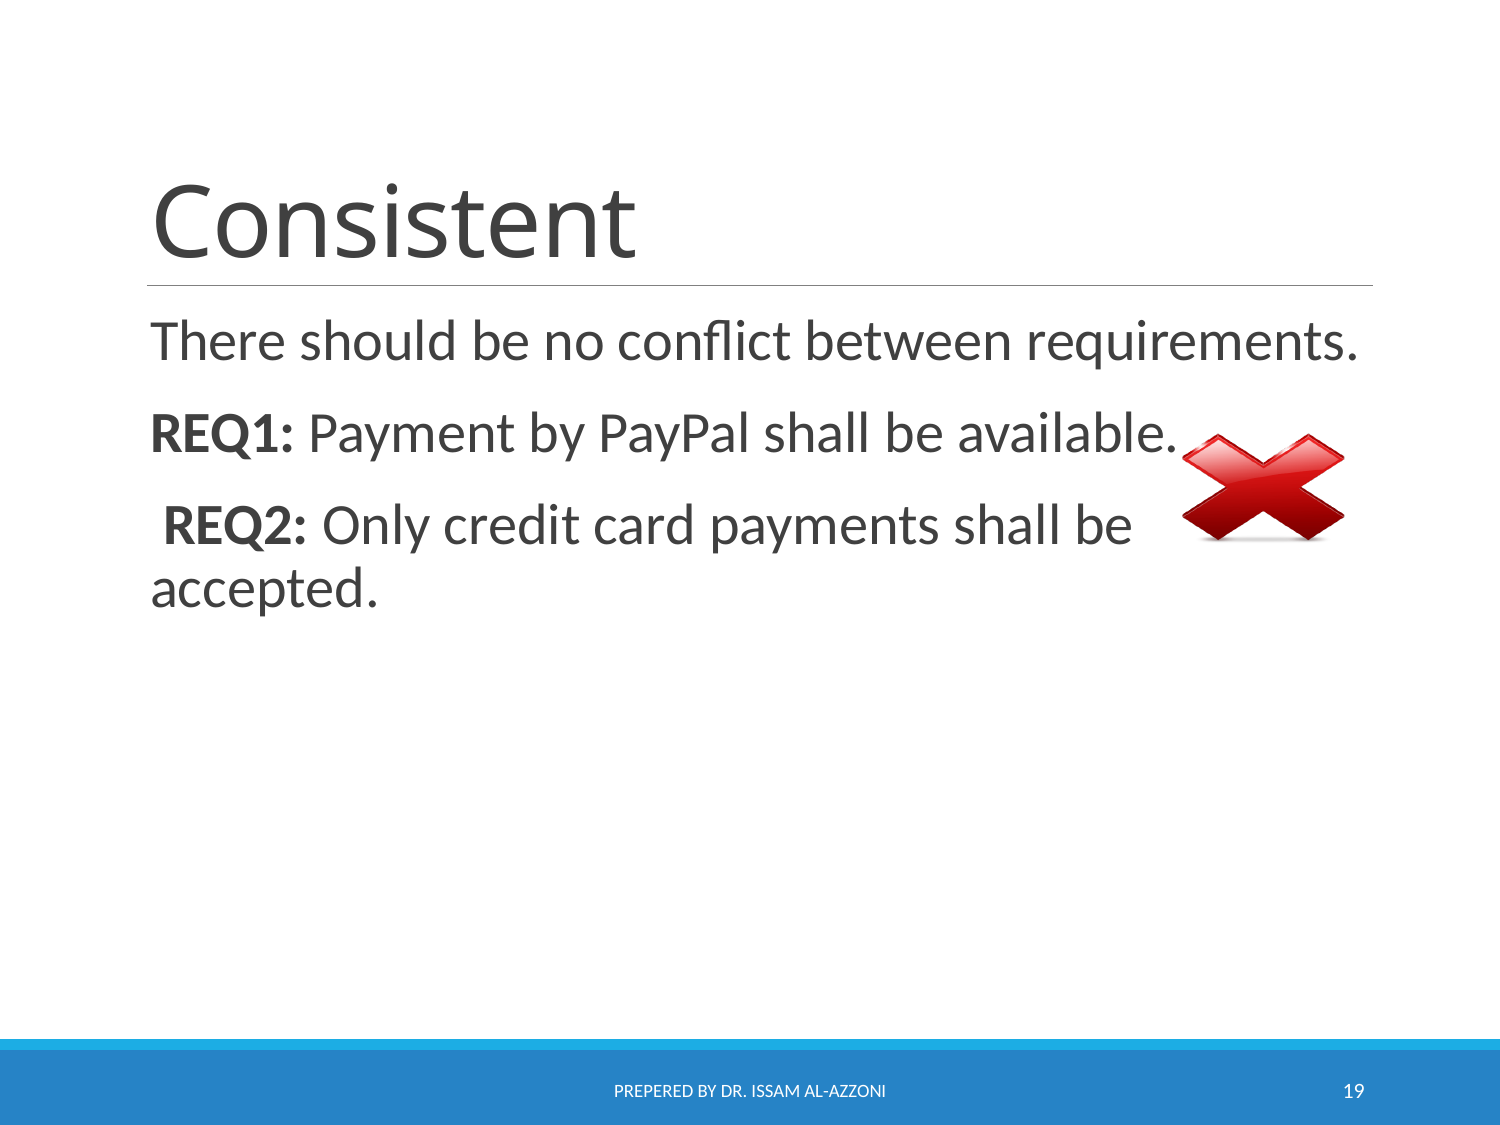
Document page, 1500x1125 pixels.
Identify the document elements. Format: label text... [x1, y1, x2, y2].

title Consistent [135, 47, 1373, 285]
footer Prepered by Dr. Issam Al-Azzoni [453, 1059, 1047, 1120]
slide_number 19 [1218, 1059, 1380, 1120]
picture [1174, 432, 1351, 546]
list There should be no conflict between requirements. REQ1: Payment by PayPal shall be available. REQ2: Only credit card payments shall be accepted. [135, 302, 1373, 963]
